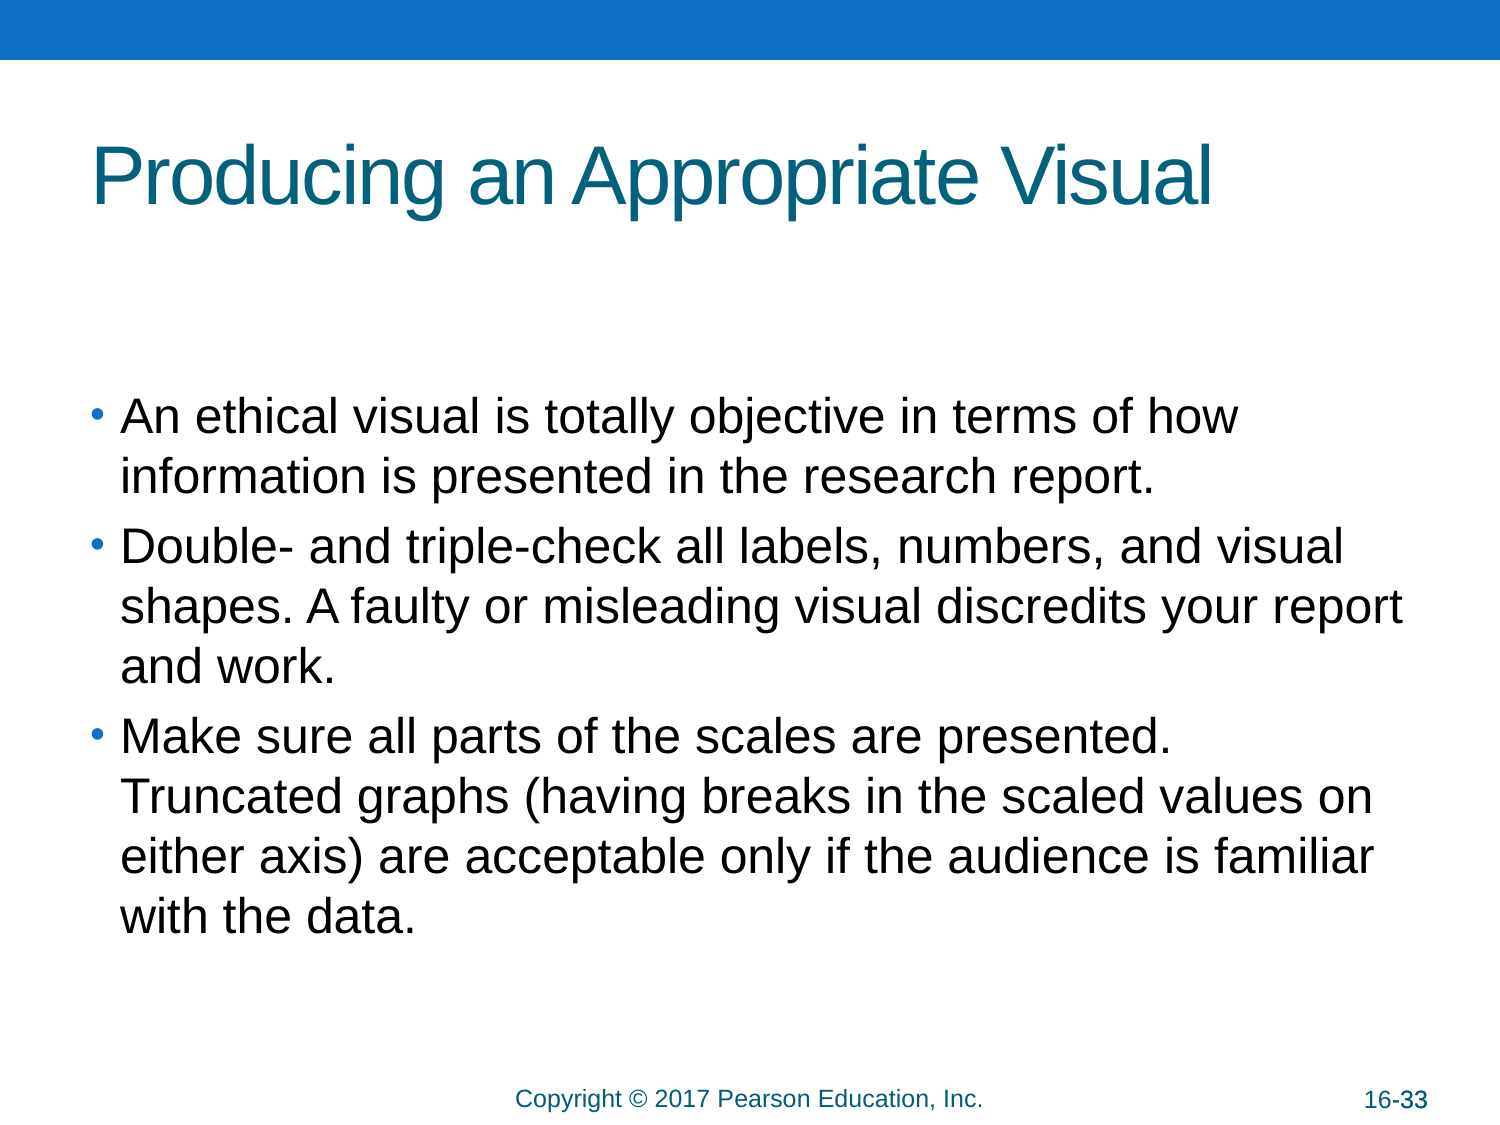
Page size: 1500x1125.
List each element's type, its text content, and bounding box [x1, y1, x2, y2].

list An ethical visual is totally objective in terms of how information is presented in the research report. Double- and triple-check all labels, numbers, and visual shapes. A faulty or misleading visual discredits your report and work. Make sure all parts of the scales are presented. Truncated graphs (having breaks in the scaled values on either axis) are acceptable only if the audience is familiar with the data. [75, 376, 1425, 1125]
title Producing an Appropriate Visual [75, 90, 1425, 253]
